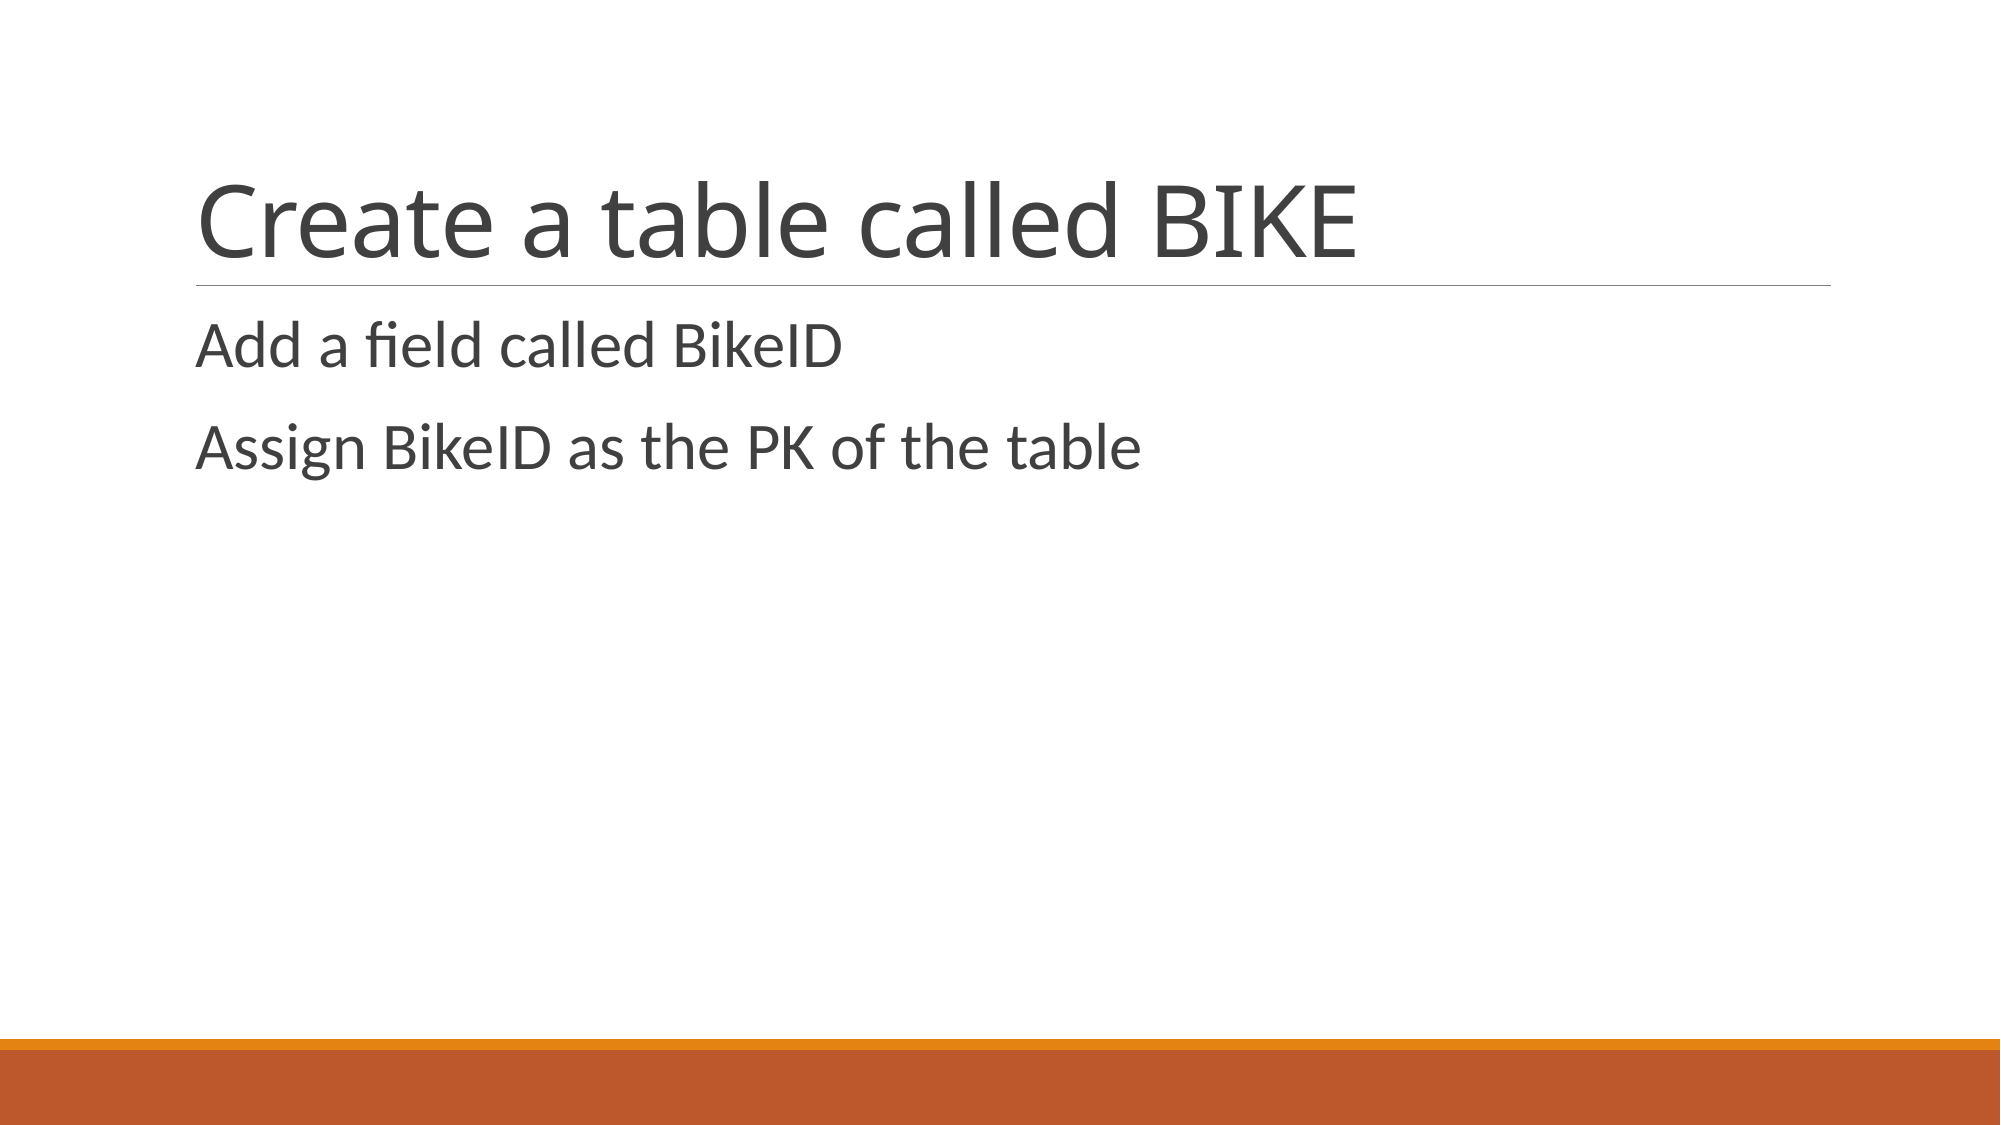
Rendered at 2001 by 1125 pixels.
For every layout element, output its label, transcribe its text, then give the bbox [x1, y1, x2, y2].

title Create a table called BIKE [180, 47, 1830, 285]
list Add a field called BikeID Assign BikeID as the PK of the table [180, 302, 1830, 963]
